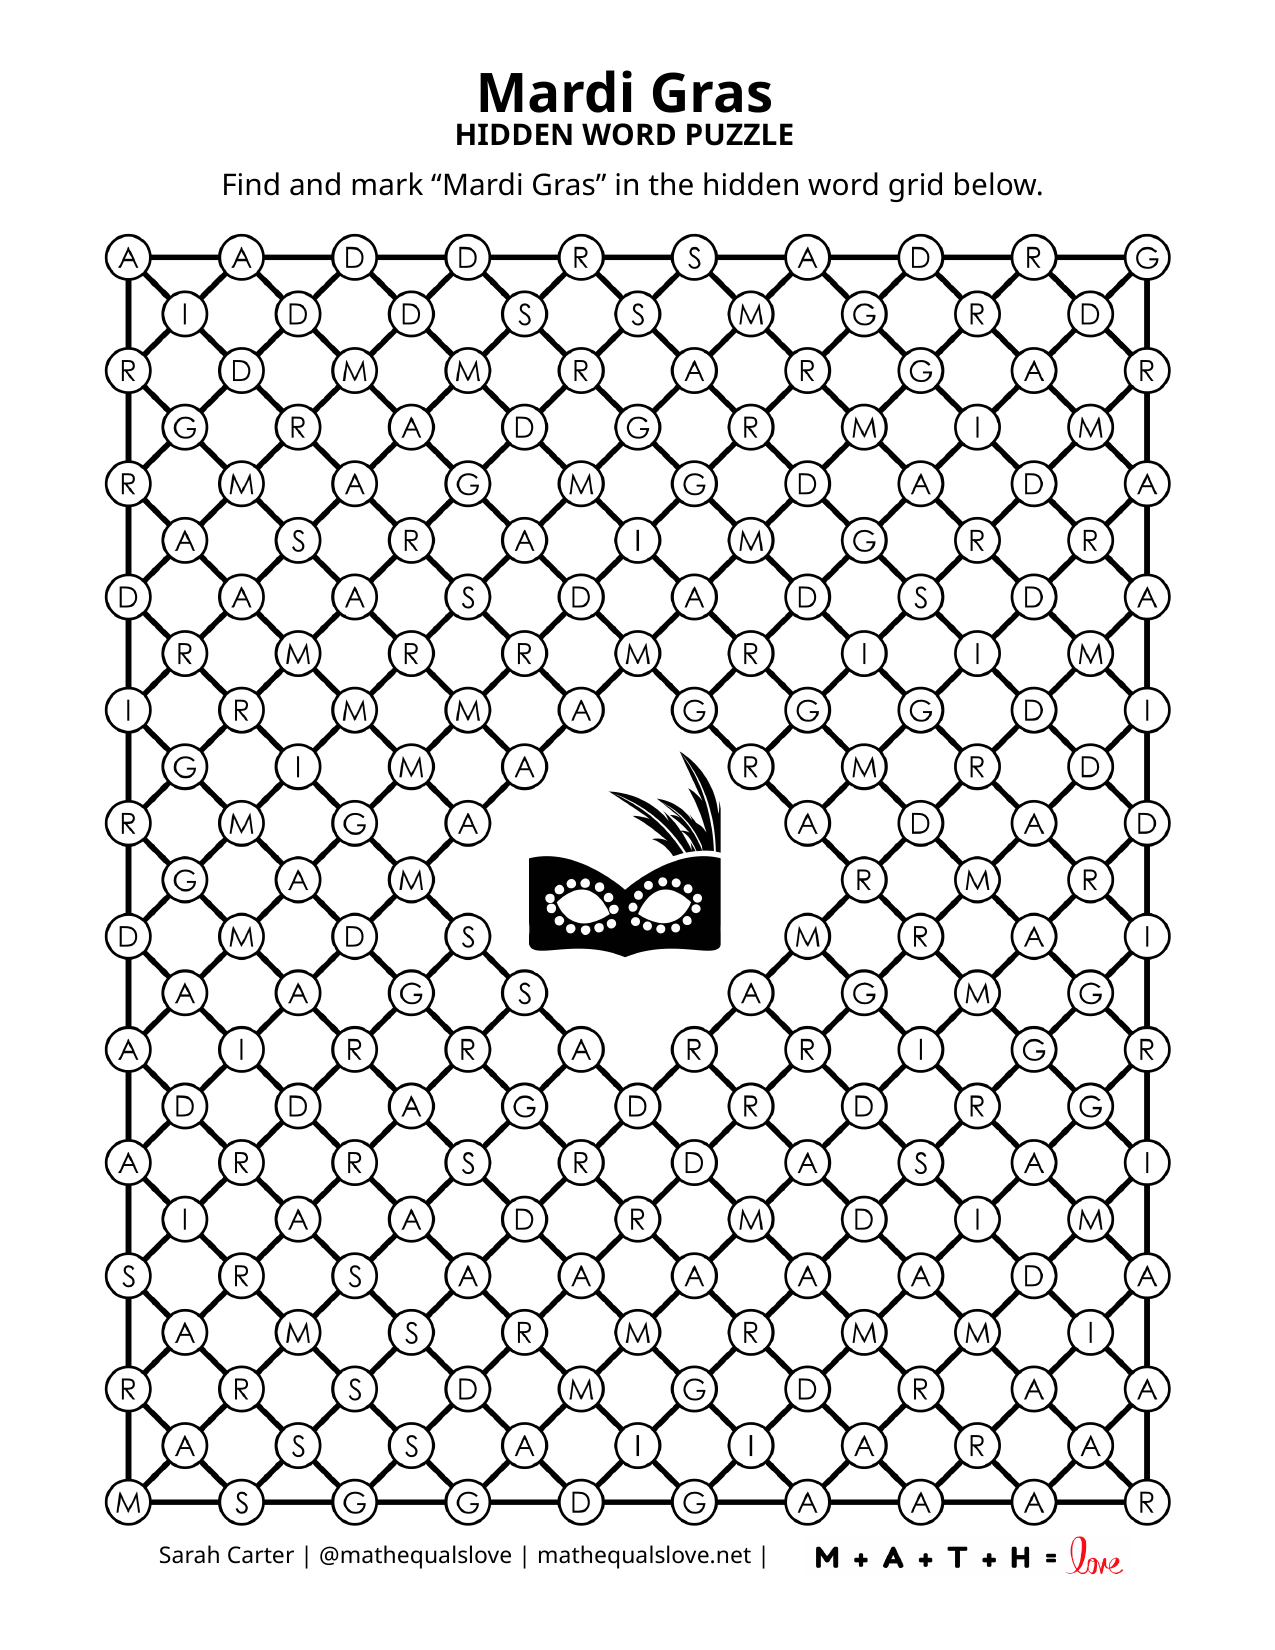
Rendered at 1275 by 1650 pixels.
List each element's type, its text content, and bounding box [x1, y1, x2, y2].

text_box HIDDEN WORD PUZZLE [319, 108, 930, 159]
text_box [143, 1533, 1132, 1579]
text_box Find and mark “Mardi Gras” in the hidden word grid below. [110, 158, 1165, 209]
picture [97, 226, 1178, 1533]
text_box Mardi Gras [302, 57, 947, 124]
